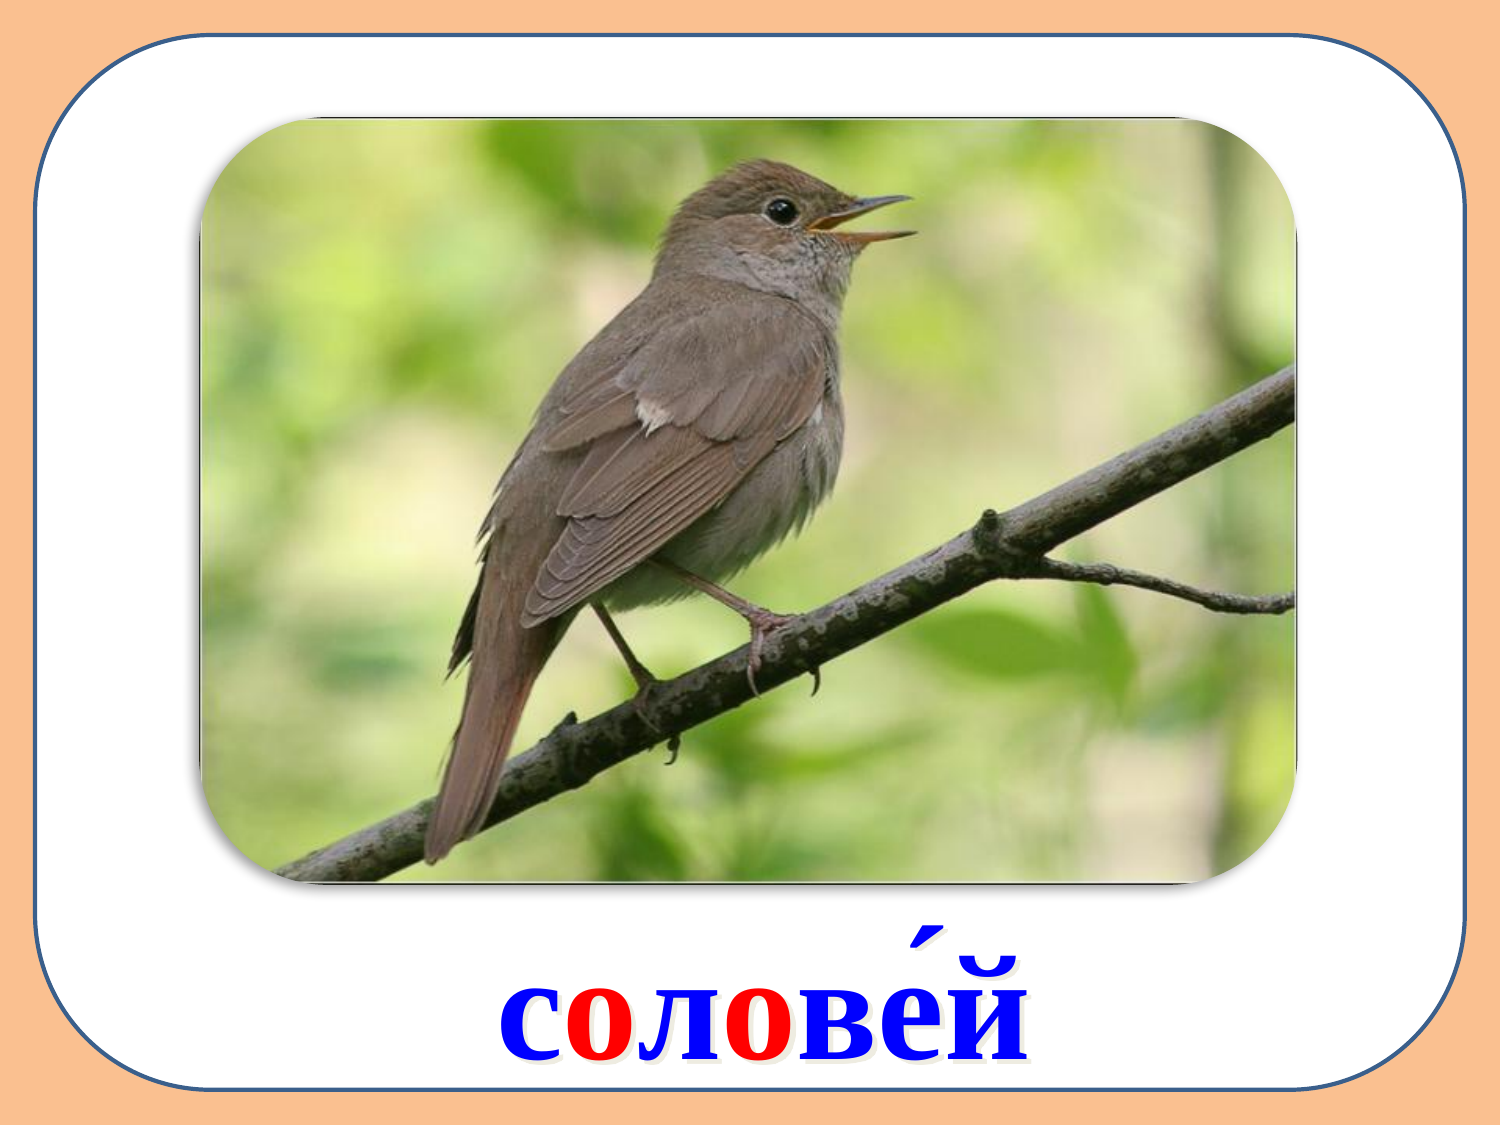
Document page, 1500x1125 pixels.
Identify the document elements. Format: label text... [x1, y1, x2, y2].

text_box солове́й [88, 902, 1439, 1090]
picture [198, 116, 1298, 886]
text_box [32, 32, 1467, 1043]
